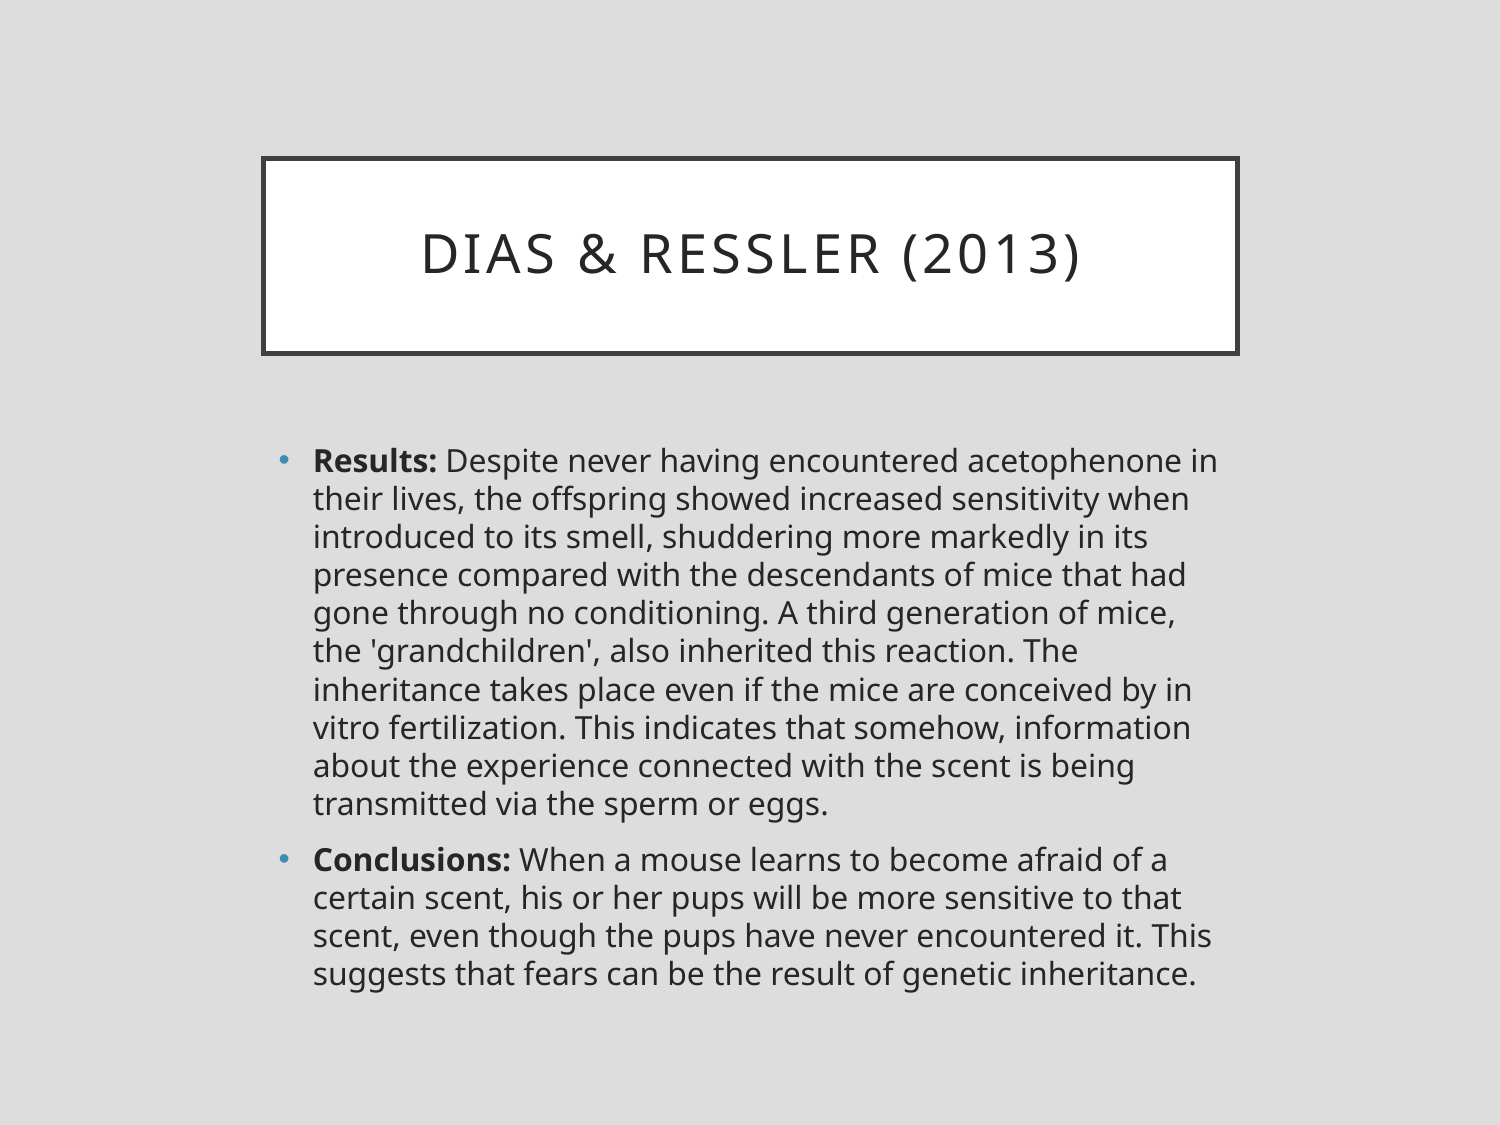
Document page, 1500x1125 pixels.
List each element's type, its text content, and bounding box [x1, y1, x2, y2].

title Dias & ressler (2013) [261, 156, 1240, 356]
list Results: Despite never having encountered acetophenone in their lives, the offspring showed increased sensitivity when introduced to its smell, shuddering more markedly in its presence compared with the descendants of mice that had gone through no conditioning. A third generation of mice, the 'grandchildren', also inherited this reaction. The inheritance takes place even if the mice are conceived by in vitro fertilization. This indicates that somehow, information about the experience connected with the scent is being transmitted via the sperm or eggs. Conclusions: When a mouse learns to become afraid of a certain scent, his or her pups will be more sensitive to that scent, even though the pups have never encountered it. This suggests that fears can be the result of genetic inheritance. [263, 432, 1238, 1023]
